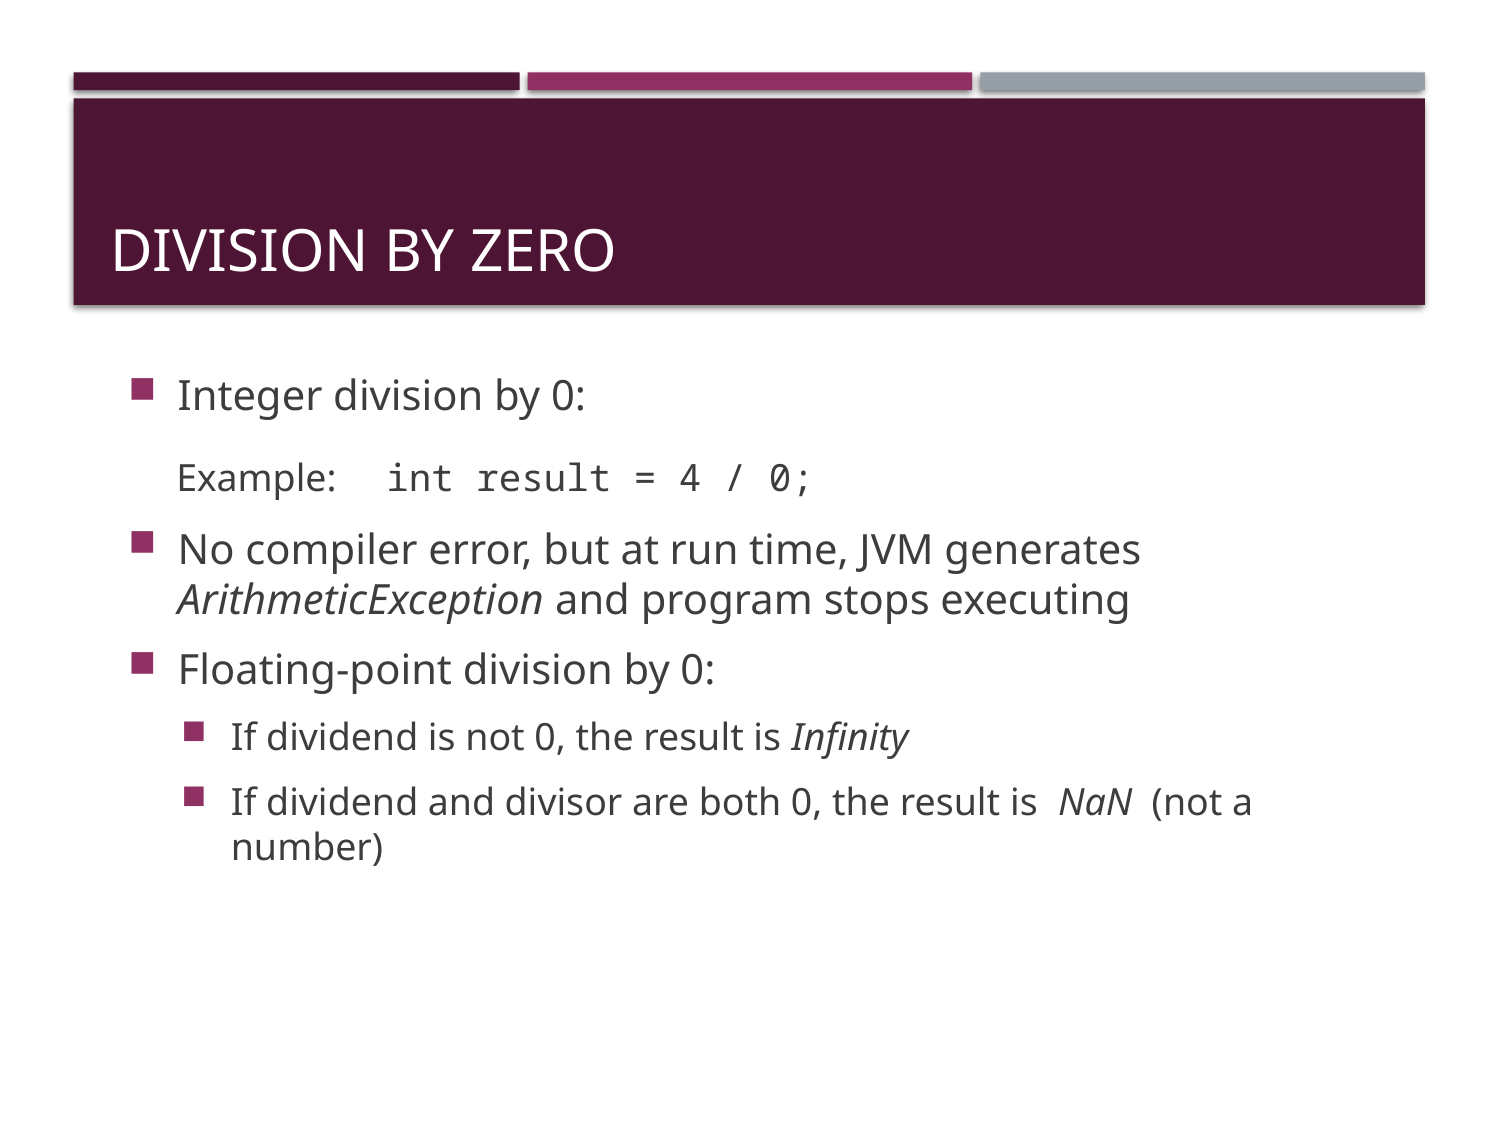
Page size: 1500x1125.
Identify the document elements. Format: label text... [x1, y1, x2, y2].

list Integer division by 0: Example: int result = 4 / 0; No compiler error, but at run time, JVM generates ArithmeticException and program stops executing Floating-point division by 0: If dividend is not 0, the result is Infinity If dividend and divisor are both 0, the result is NaN (not a number) [112, 174, 1388, 1063]
title Division by Zero [95, 112, 1406, 291]
